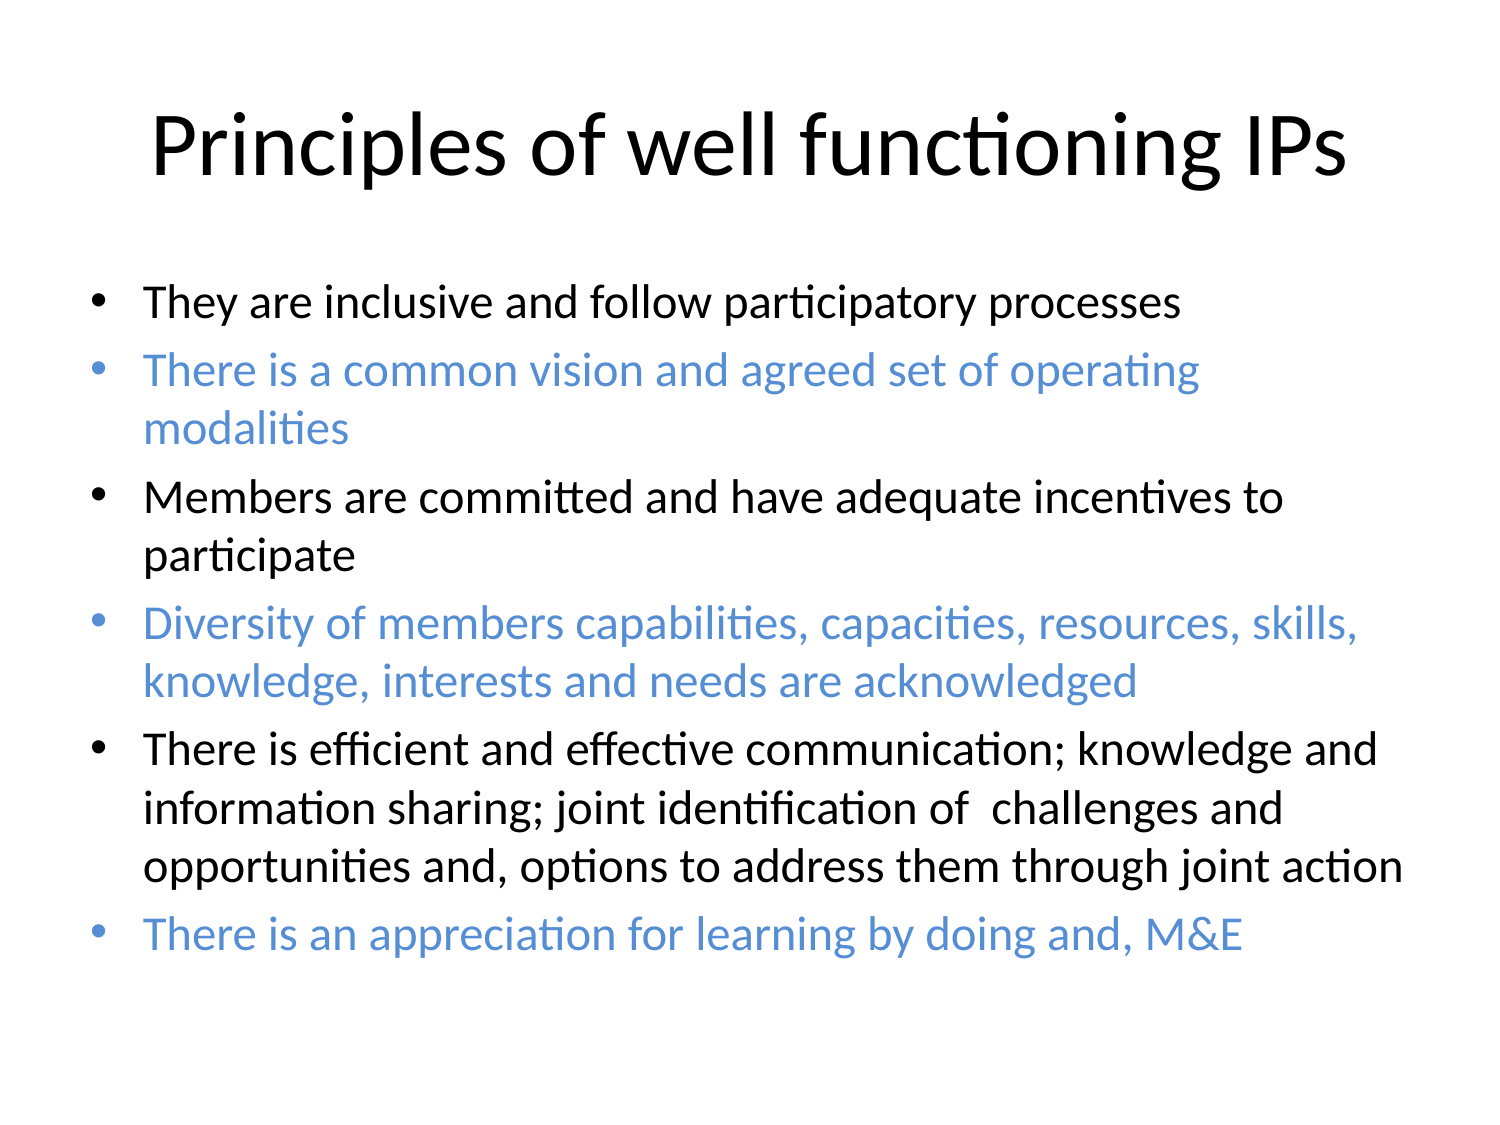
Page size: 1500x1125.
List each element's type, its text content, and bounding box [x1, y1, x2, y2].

list They are inclusive and follow participatory processes There is a common vision and agreed set of operating modalities Members are committed and have adequate incentives to participate Diversity of members capabilities, capacities, resources, skills, knowledge, interests and needs are acknowledged There is efficient and effective communication; knowledge and information sharing; joint identification of challenges and opportunities and, options to address them through joint action There is an appreciation for learning by doing and, M&E [75, 262, 1425, 1005]
title Principles of well functioning IPs [75, 45, 1425, 233]
